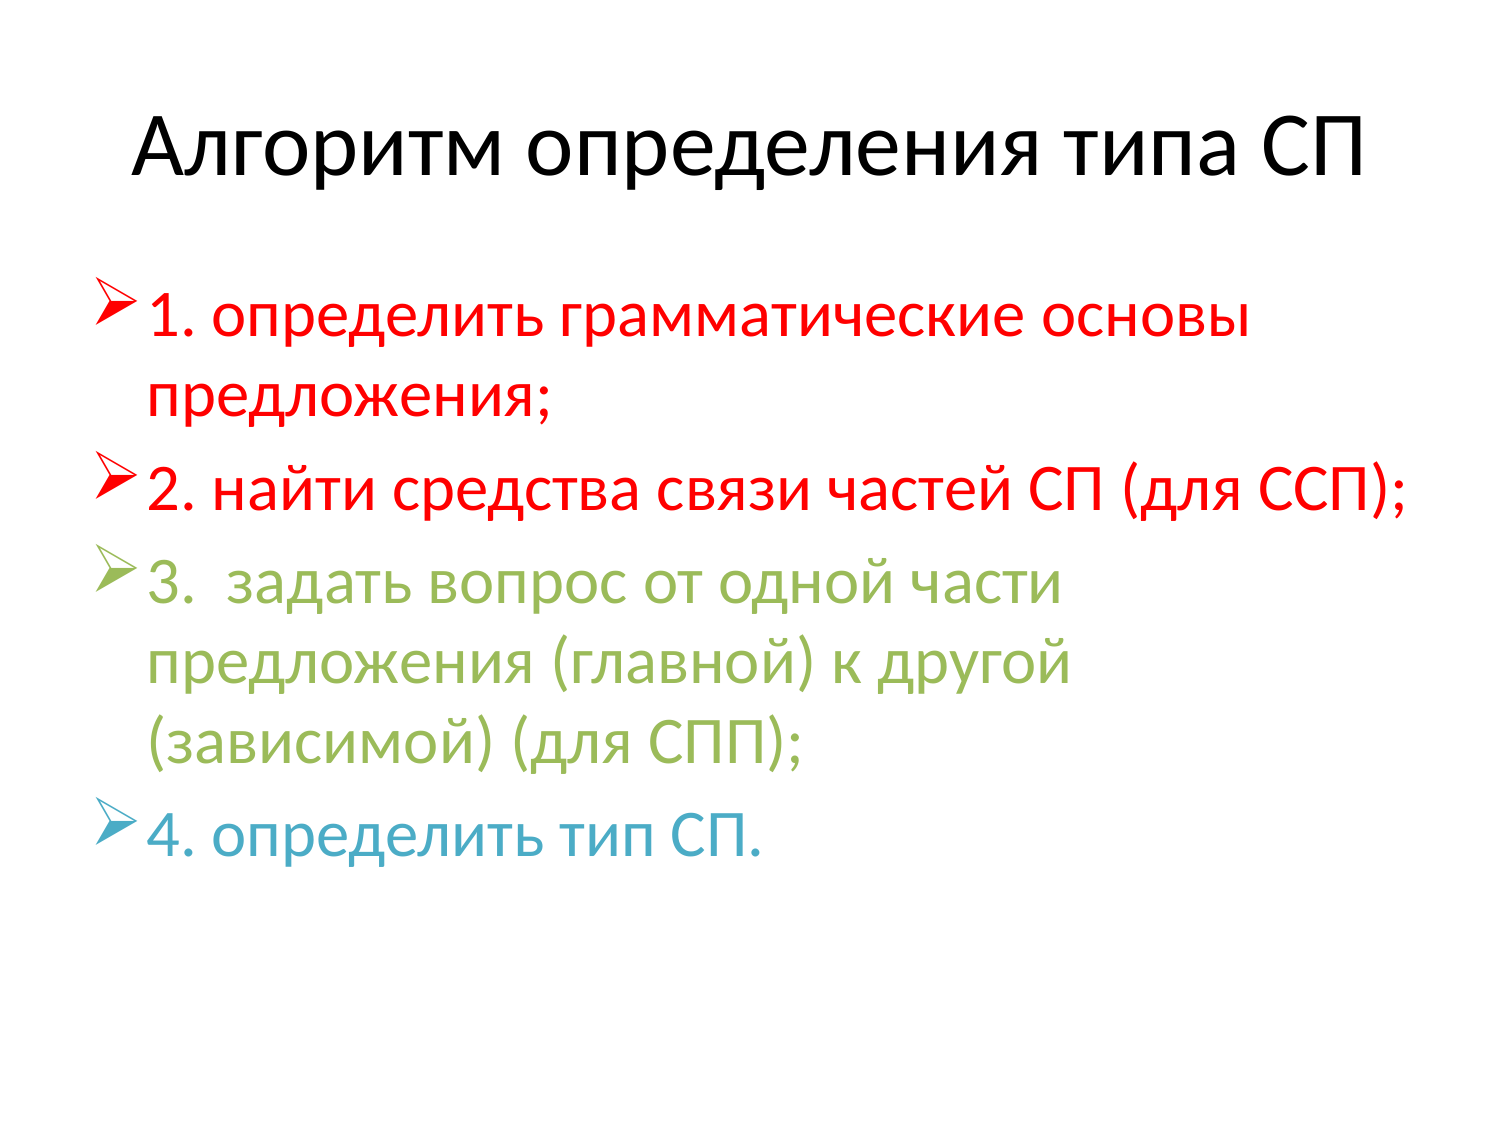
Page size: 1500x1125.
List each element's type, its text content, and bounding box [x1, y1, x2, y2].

title Алгоритм определения типа СП [75, 45, 1425, 233]
list 1. определить грамматические основы предложения; 2. найти средства связи частей СП (для ССП); 3. задать вопрос от одной части предложения (главной) к другой (зависимой) (для СПП); 4. определить тип СП. [75, 262, 1425, 1005]
